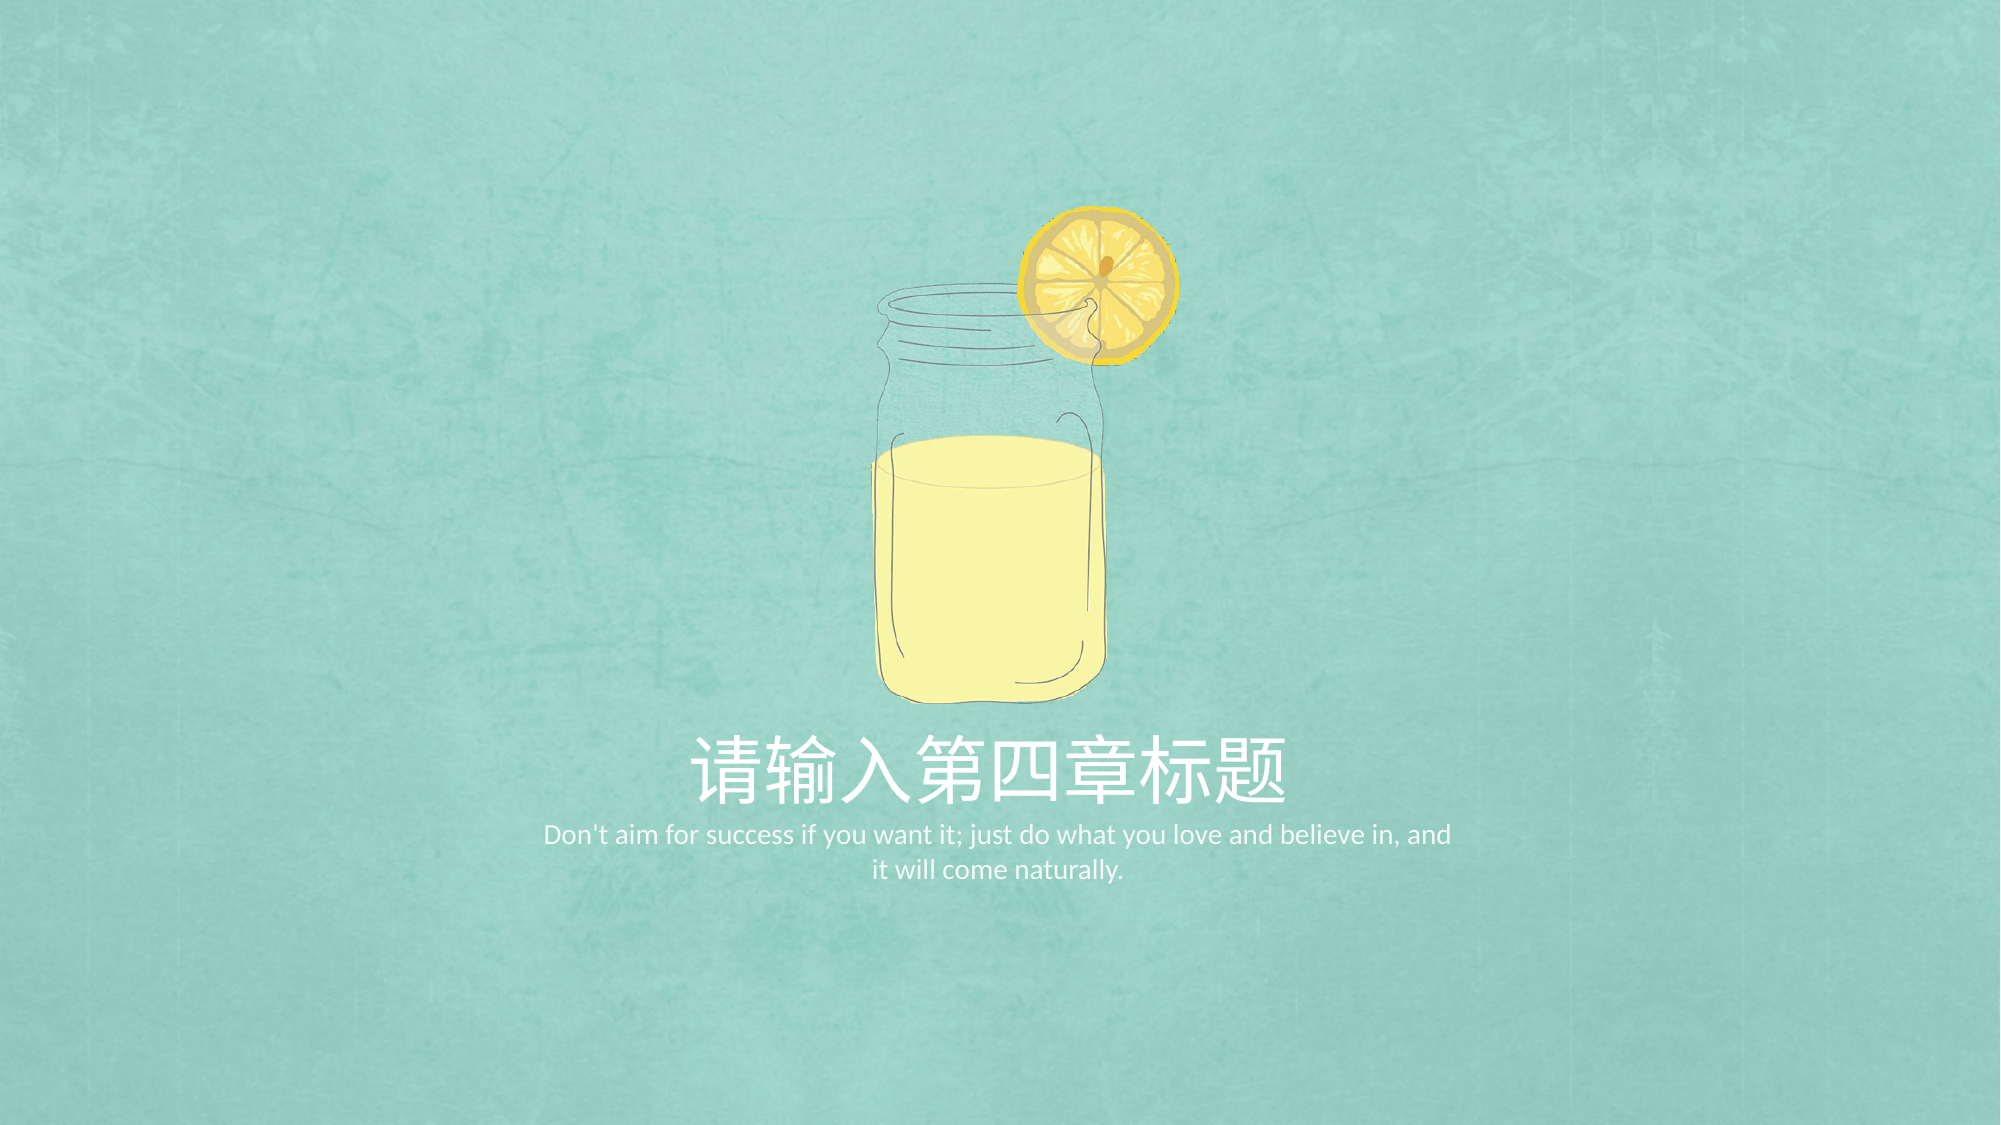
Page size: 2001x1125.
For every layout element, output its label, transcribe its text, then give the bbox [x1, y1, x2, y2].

text_box 请输入第四章标题 [579, 713, 1399, 807]
picture [0, 0, 2001, 1125]
text_box Don't aim for success if you want it; just do what you love and believe in, and it will come naturally. [522, 807, 1474, 893]
